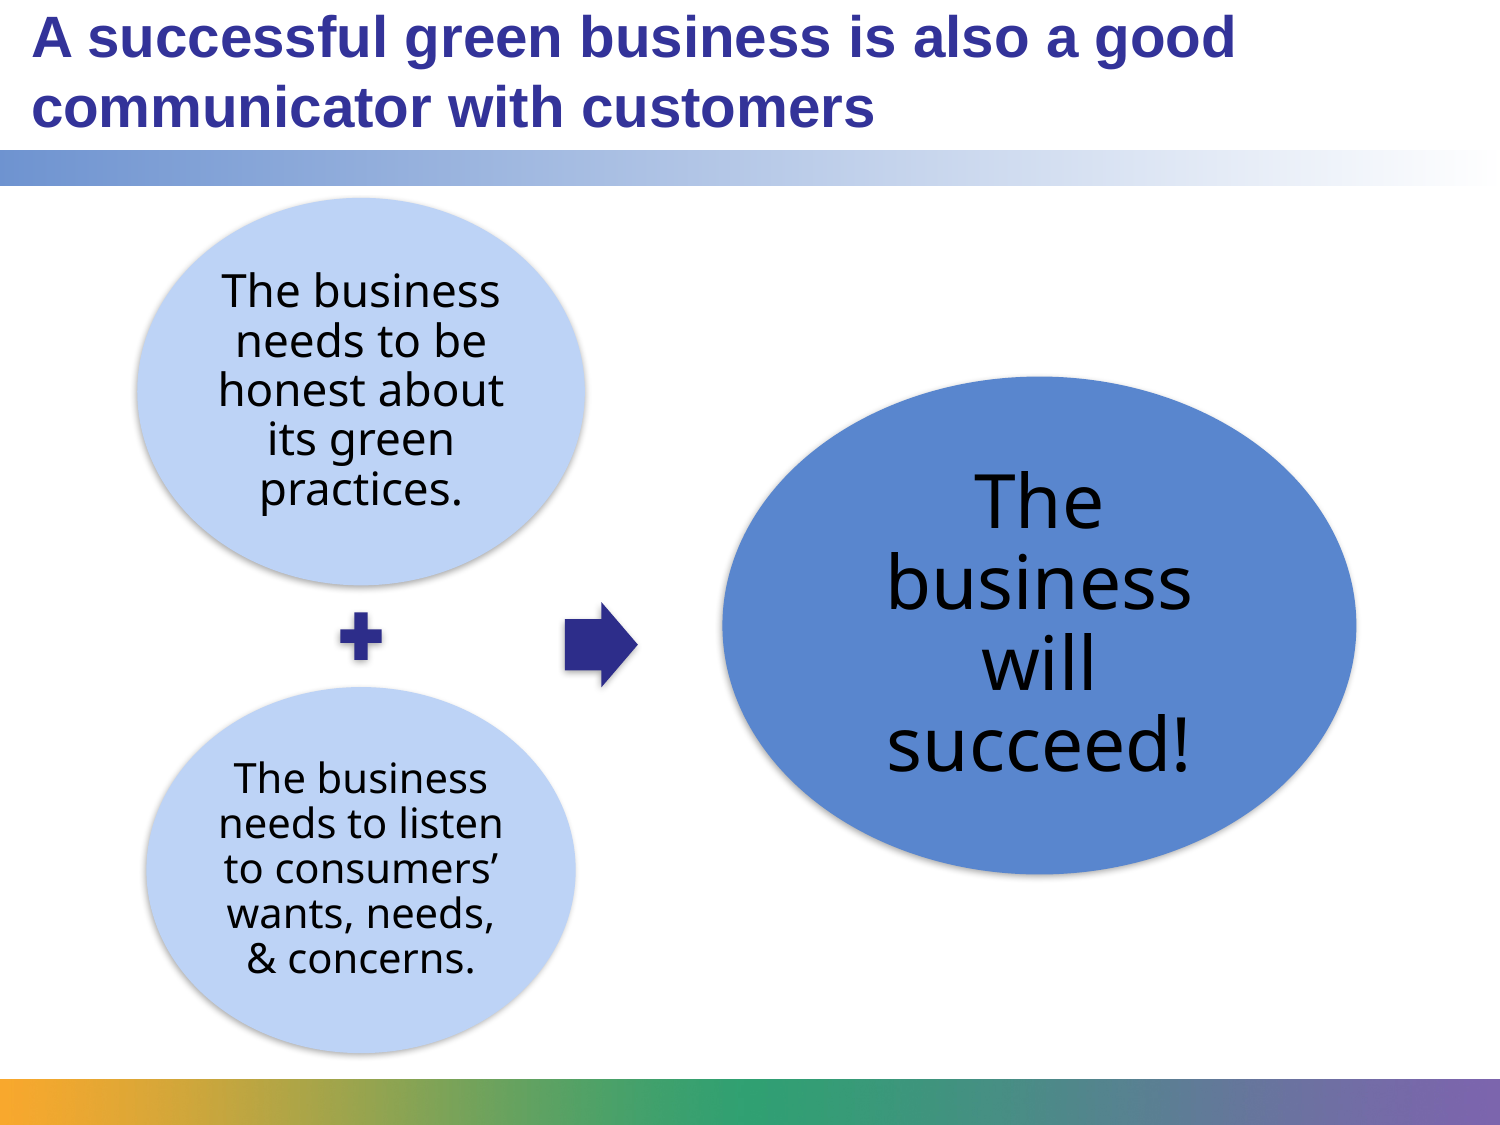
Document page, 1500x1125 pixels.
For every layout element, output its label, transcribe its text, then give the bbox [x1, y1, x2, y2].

picture [0, 1079, 1500, 1125]
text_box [34, 197, 1459, 1054]
title A successful green business is also a good communicator with customers [15, 0, 1500, 138]
